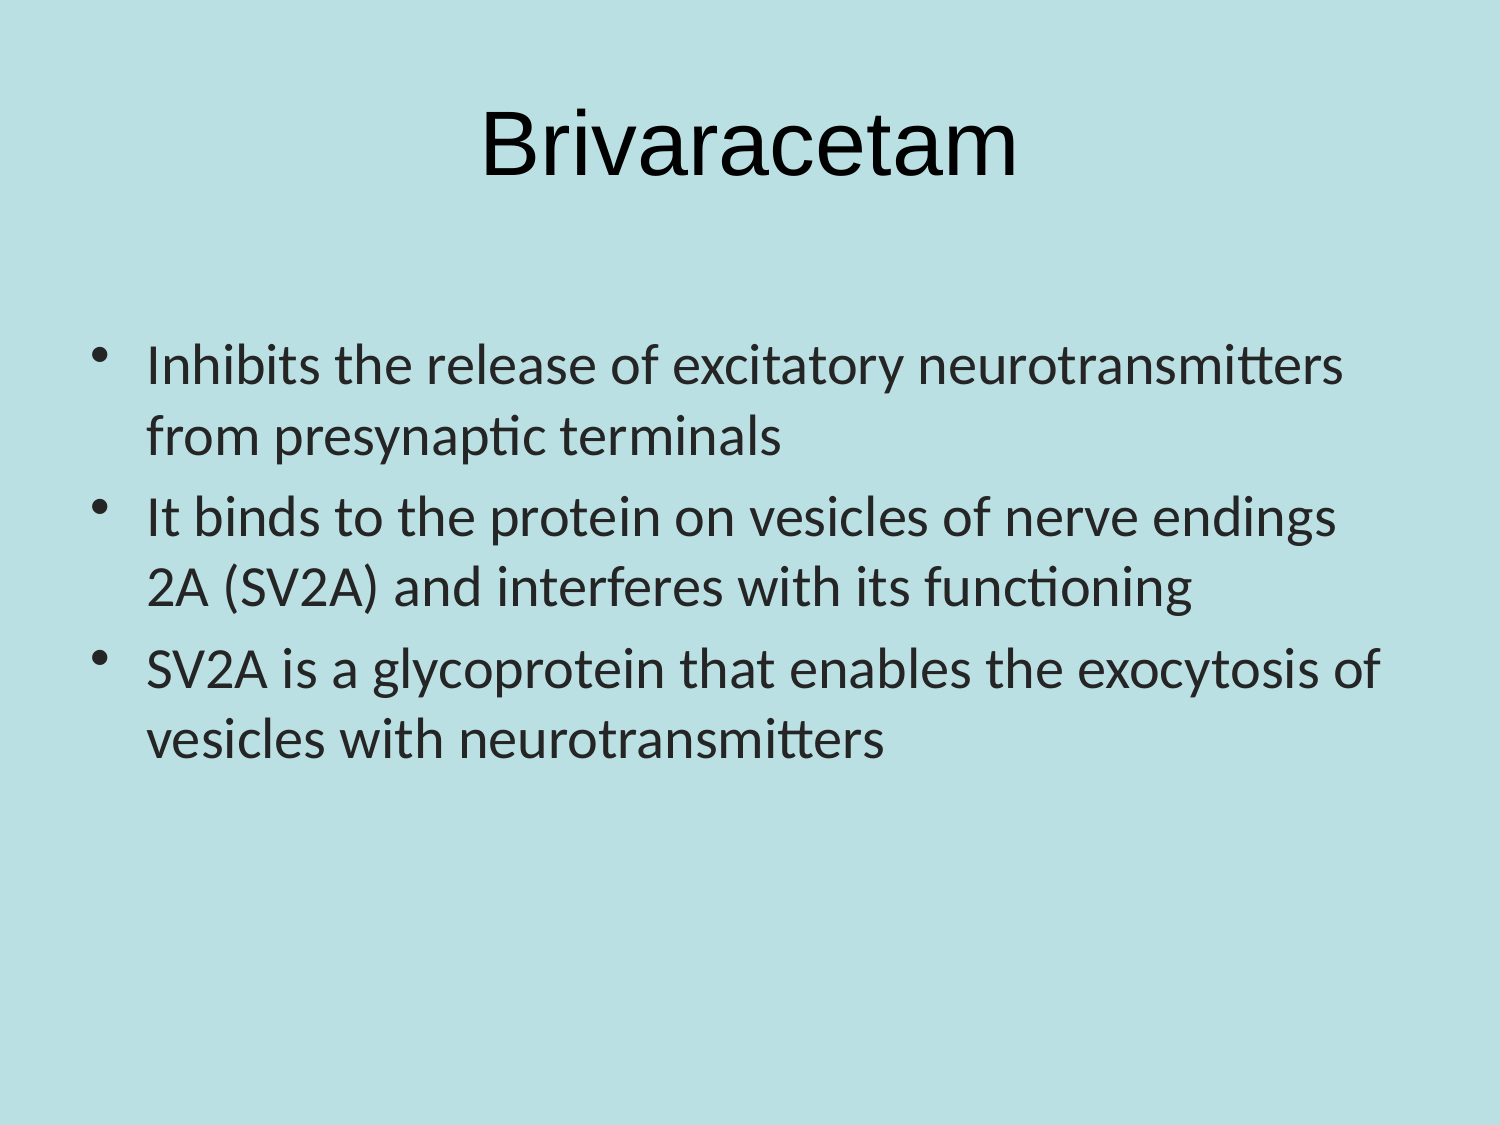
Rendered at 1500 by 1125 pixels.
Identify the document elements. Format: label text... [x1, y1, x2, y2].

title Brivaracetam [75, 45, 1425, 233]
list Inhibits the release of excitatory neurotransmitters from presynaptic terminals It binds to the protein on vesicles of nerve endings 2A (SV2A) and interferes with its functioning SV2A is a glycoprotein that enables the exocytosis of vesicles with neurotransmitters [75, 262, 1425, 1005]
